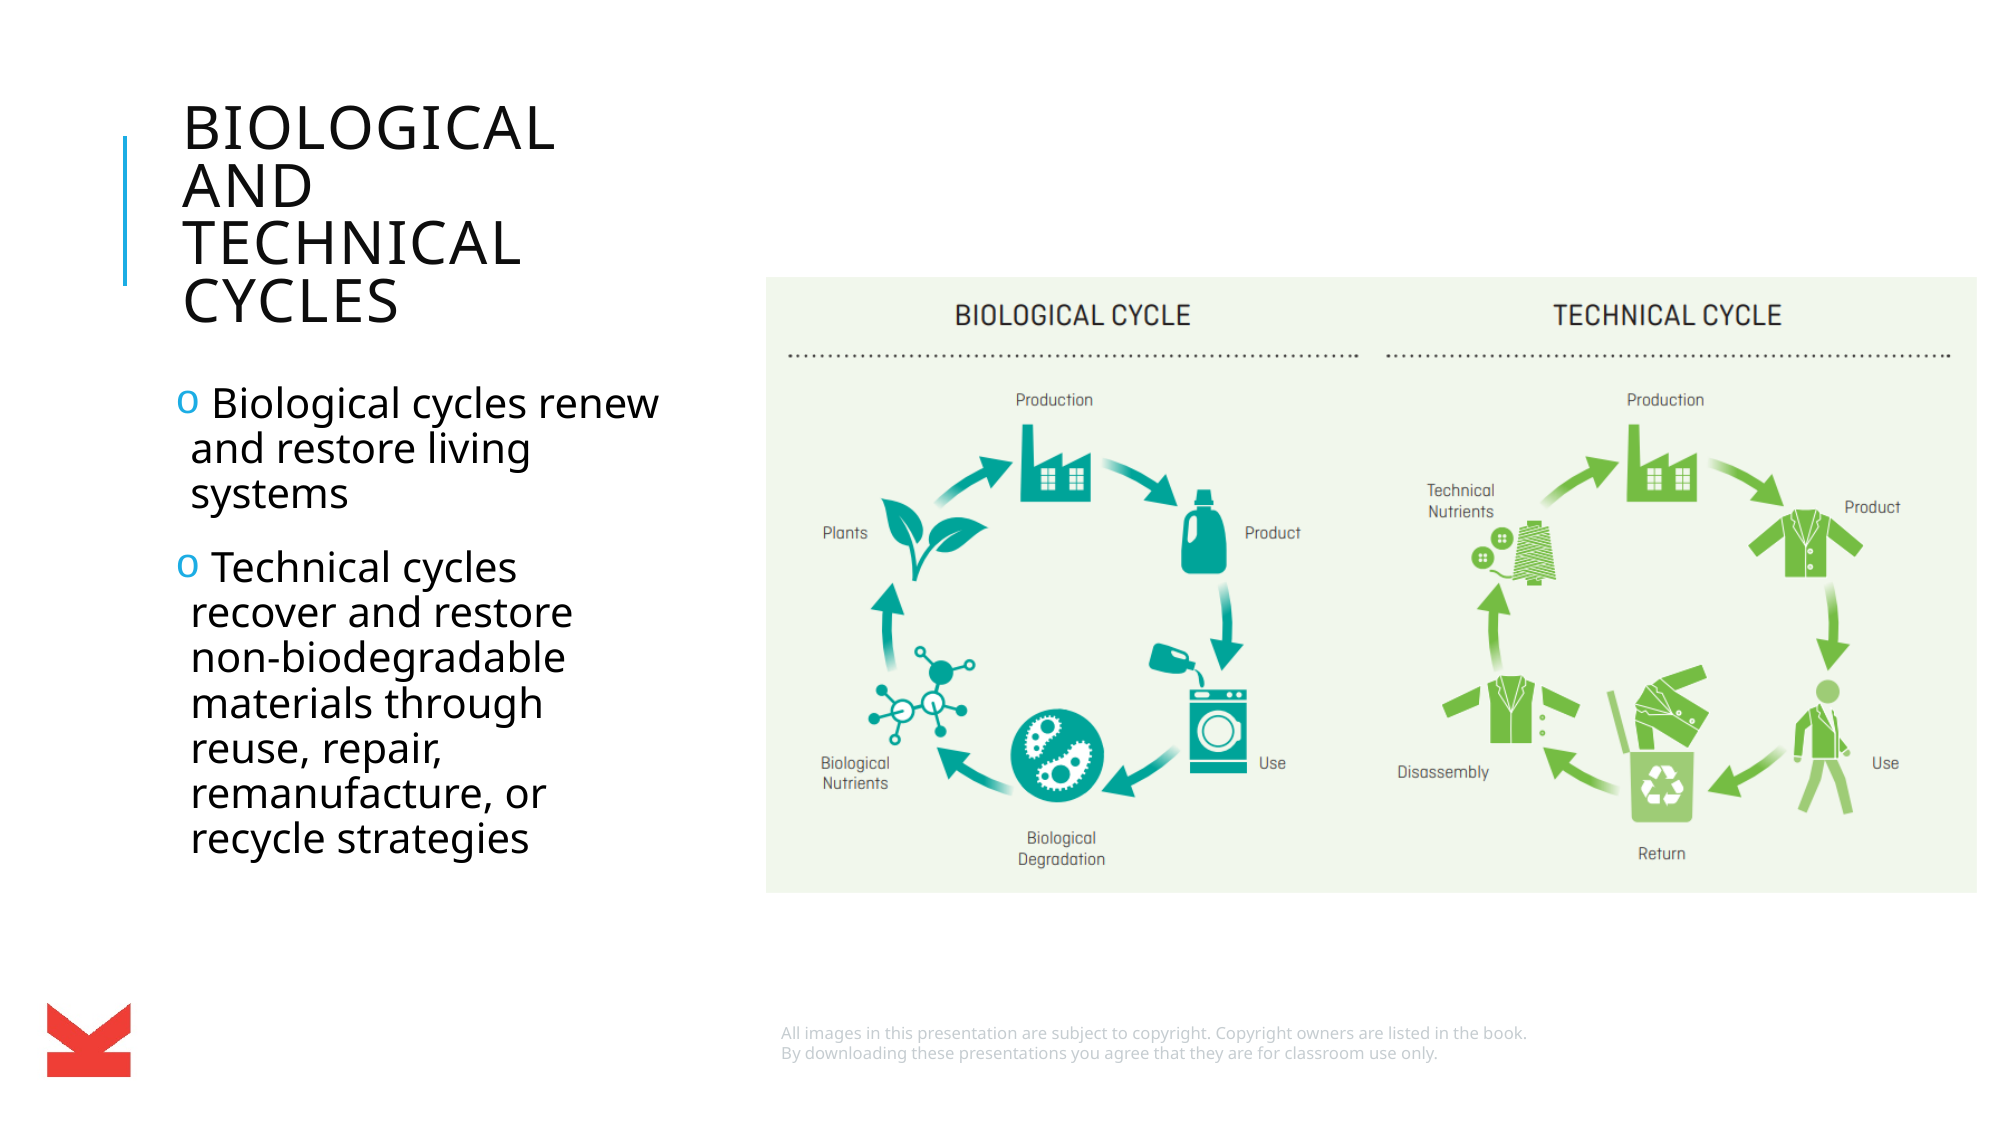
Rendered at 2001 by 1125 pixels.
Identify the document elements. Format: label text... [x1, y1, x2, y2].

picture [26, 981, 151, 1106]
list Biological cycles renew and restore living systems Technical cycles recover and restore non-biodegradable materials through reuse, repair, remanufacture, or recycle strategies [168, 375, 682, 1020]
text_box All images in this presentation are subject to copyright. Copyright owners are listed in the book. By downloading these presentations you agree that they are for classroom use only. [766, 1015, 1767, 1070]
picture [766, 275, 1978, 894]
title Biological and technical cycles [168, 96, 682, 342]
